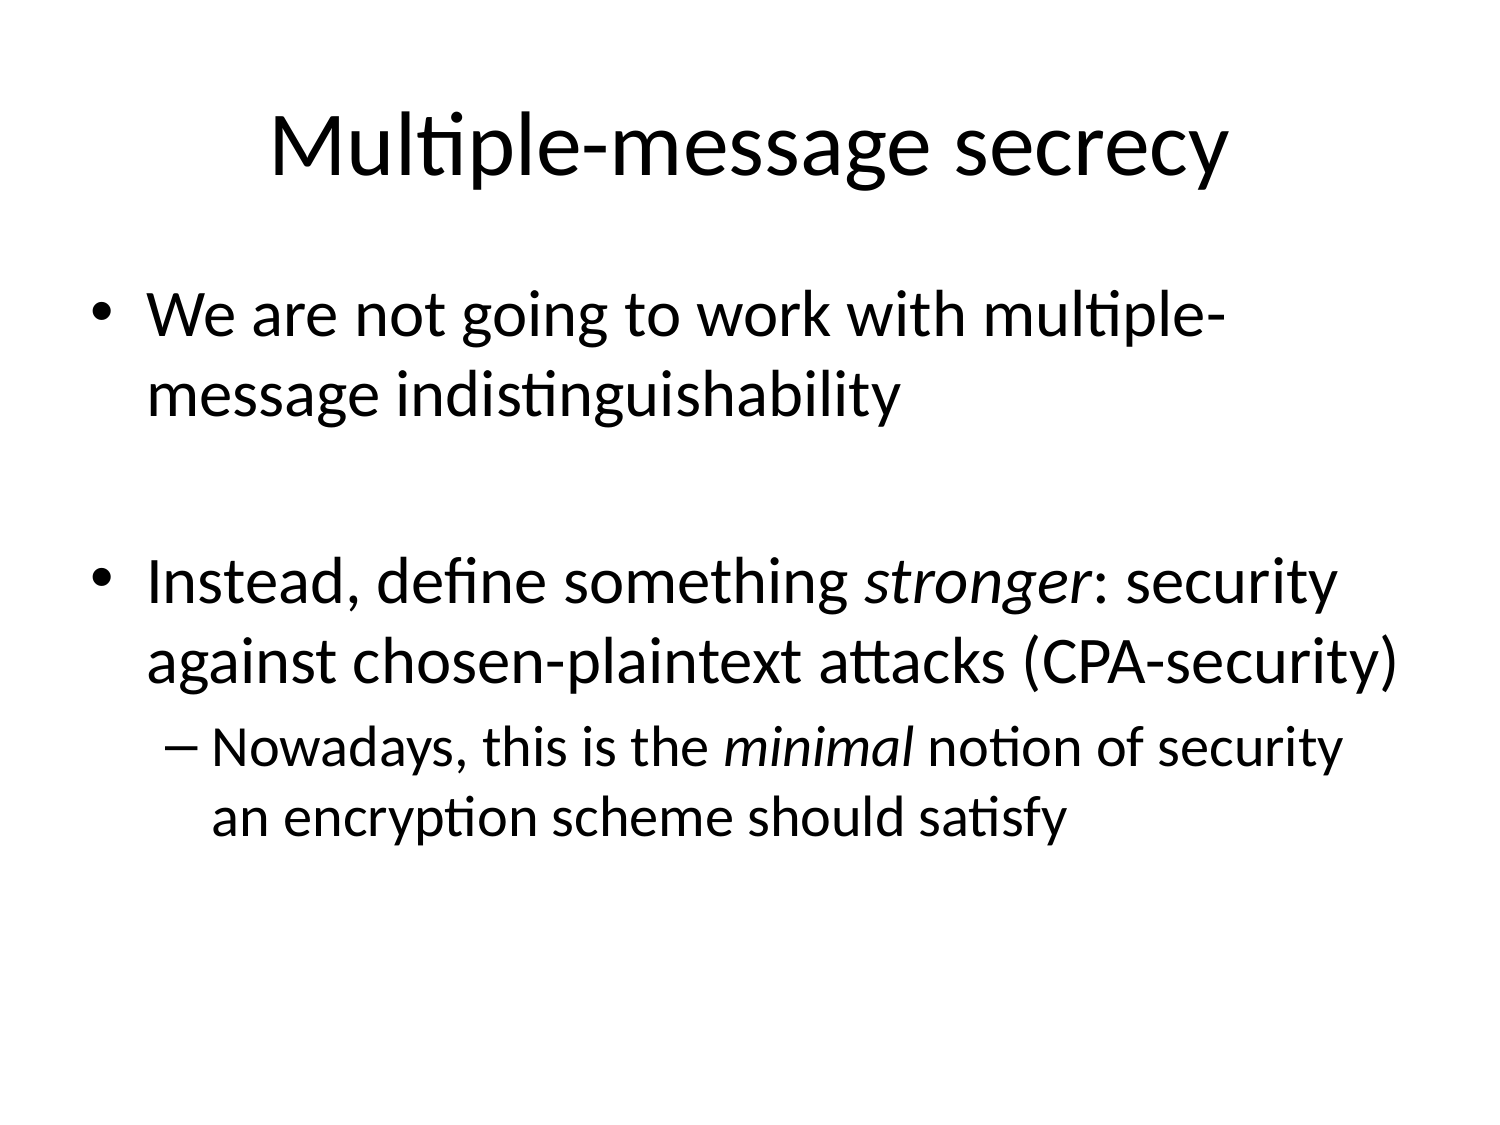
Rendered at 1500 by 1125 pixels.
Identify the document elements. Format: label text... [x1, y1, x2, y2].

list We are not going to work with multiple-message indistinguishability Instead, define something stronger: security against chosen-plaintext attacks (CPA-security) Nowadays, this is the minimal notion of security an encryption scheme should satisfy [75, 262, 1425, 1005]
title Multiple-message secrecy [75, 45, 1425, 233]
